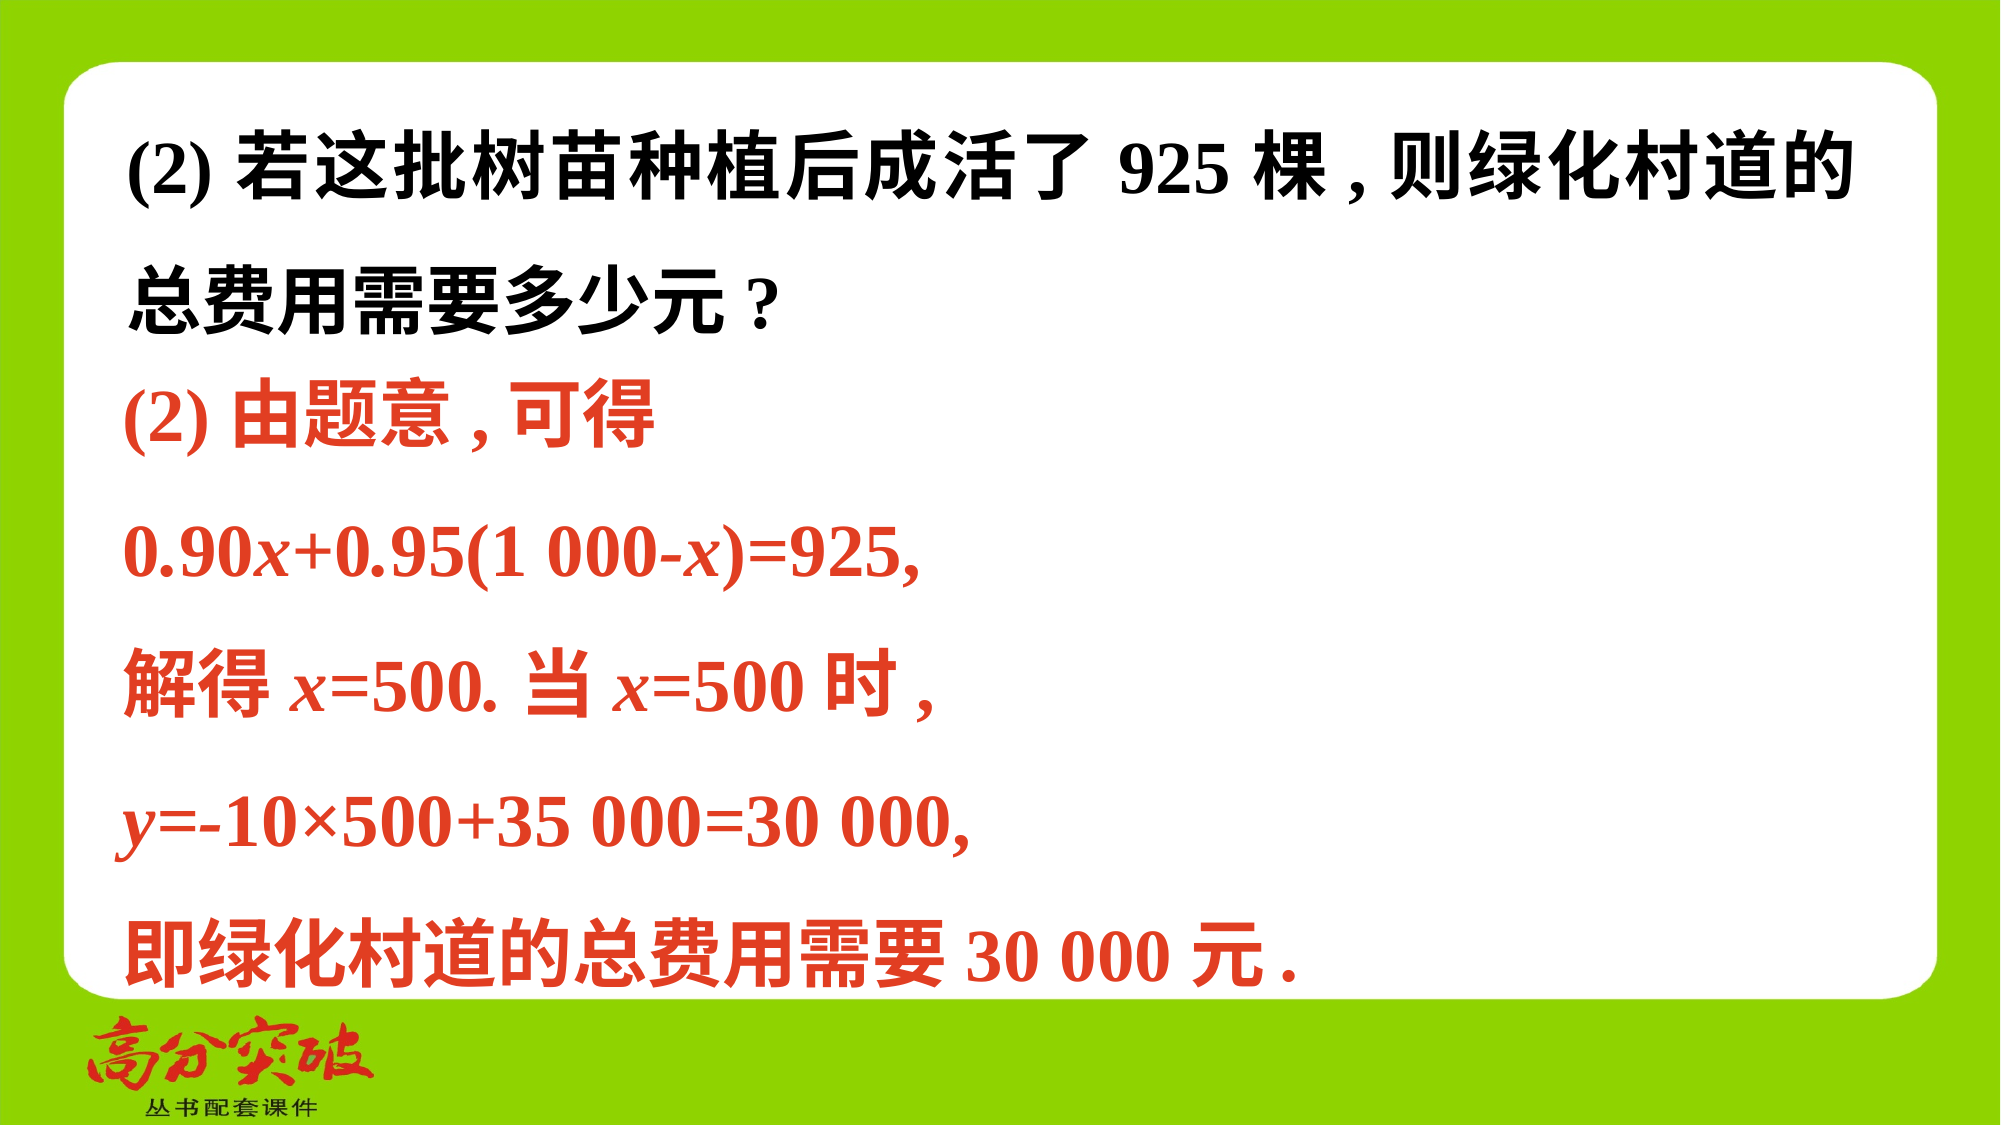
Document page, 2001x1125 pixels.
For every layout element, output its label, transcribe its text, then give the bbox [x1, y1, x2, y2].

picture [0, 0, 2001, 1125]
text_box (2)由题意,可得 0.90x+0.95(1 000-x)=925, 解得x=500.当x=500时, y=-10×500+35 000=30 000, 即绿化村道的总费用需要30 000元. [108, 314, 1465, 1005]
text_box (2)若这批树苗种植后成活了925棵,则绿化村道的总费用需要多少元? [111, 66, 1872, 352]
